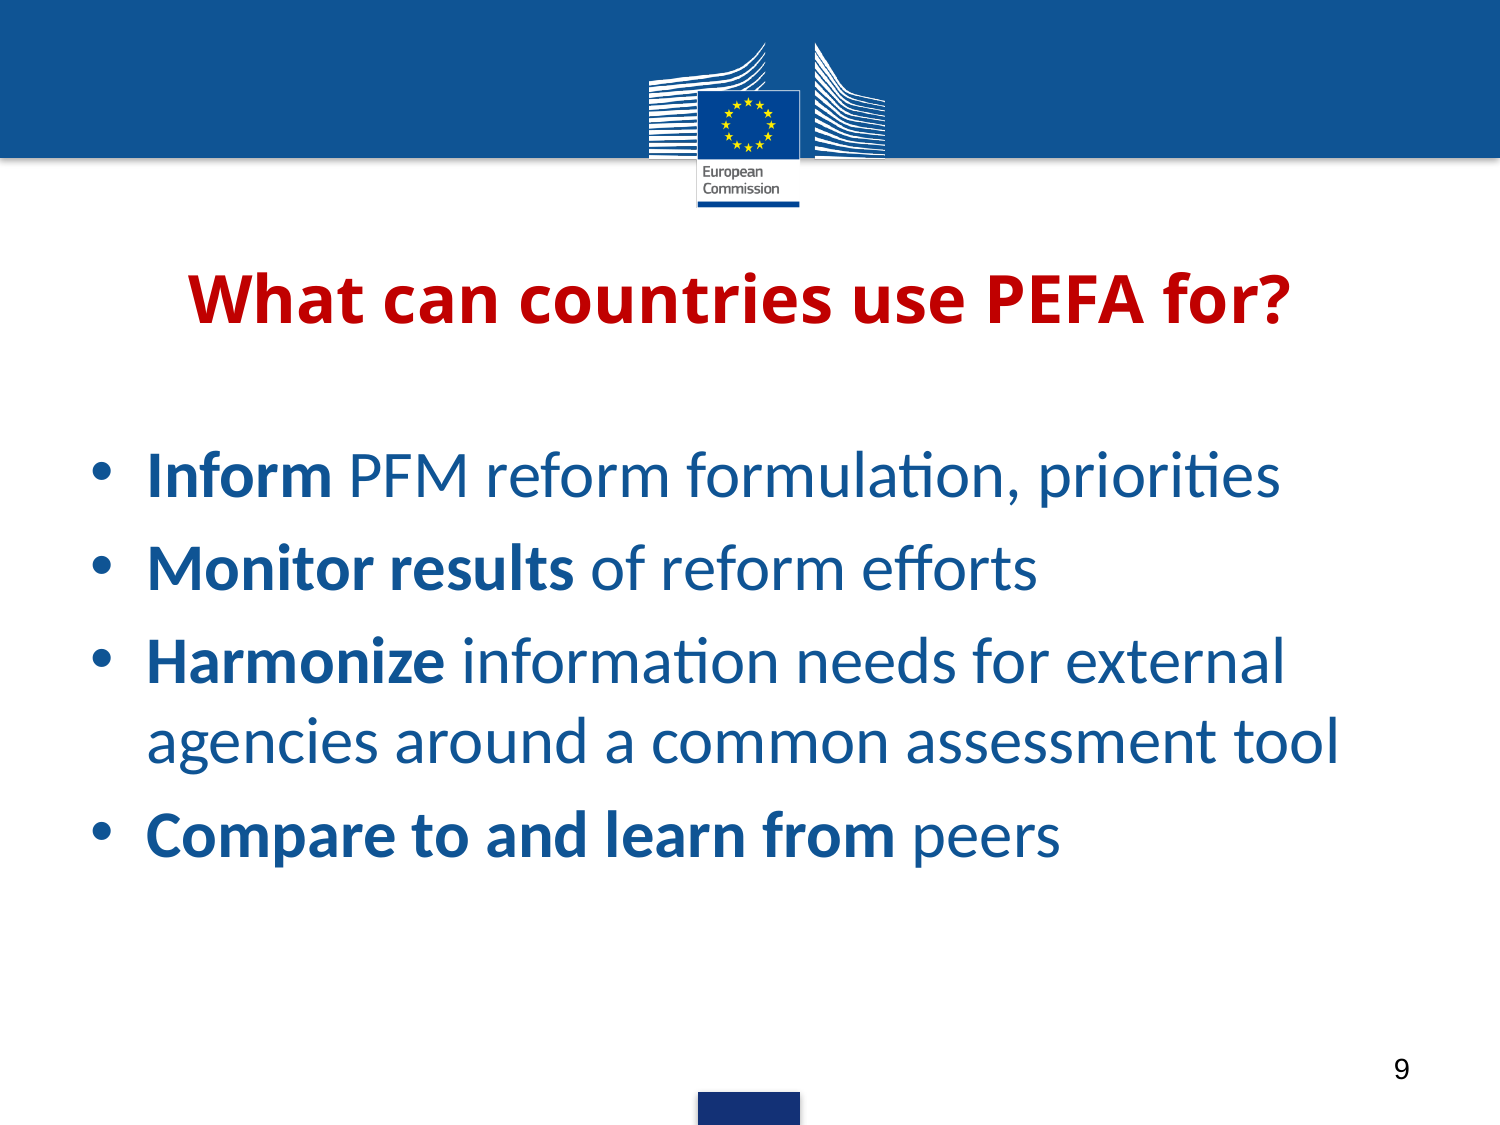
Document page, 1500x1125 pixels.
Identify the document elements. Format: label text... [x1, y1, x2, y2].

picture [649, 42, 885, 208]
slide_number 9 [1074, 1042, 1426, 1103]
title What can countries use PEFA for? [64, 219, 1415, 374]
list Inform PFM reform formulation, priorities Monitor results of reform efforts Harmonize information needs for external agencies around a common assessment tool Compare to and learn from peers [75, 349, 1425, 1059]
